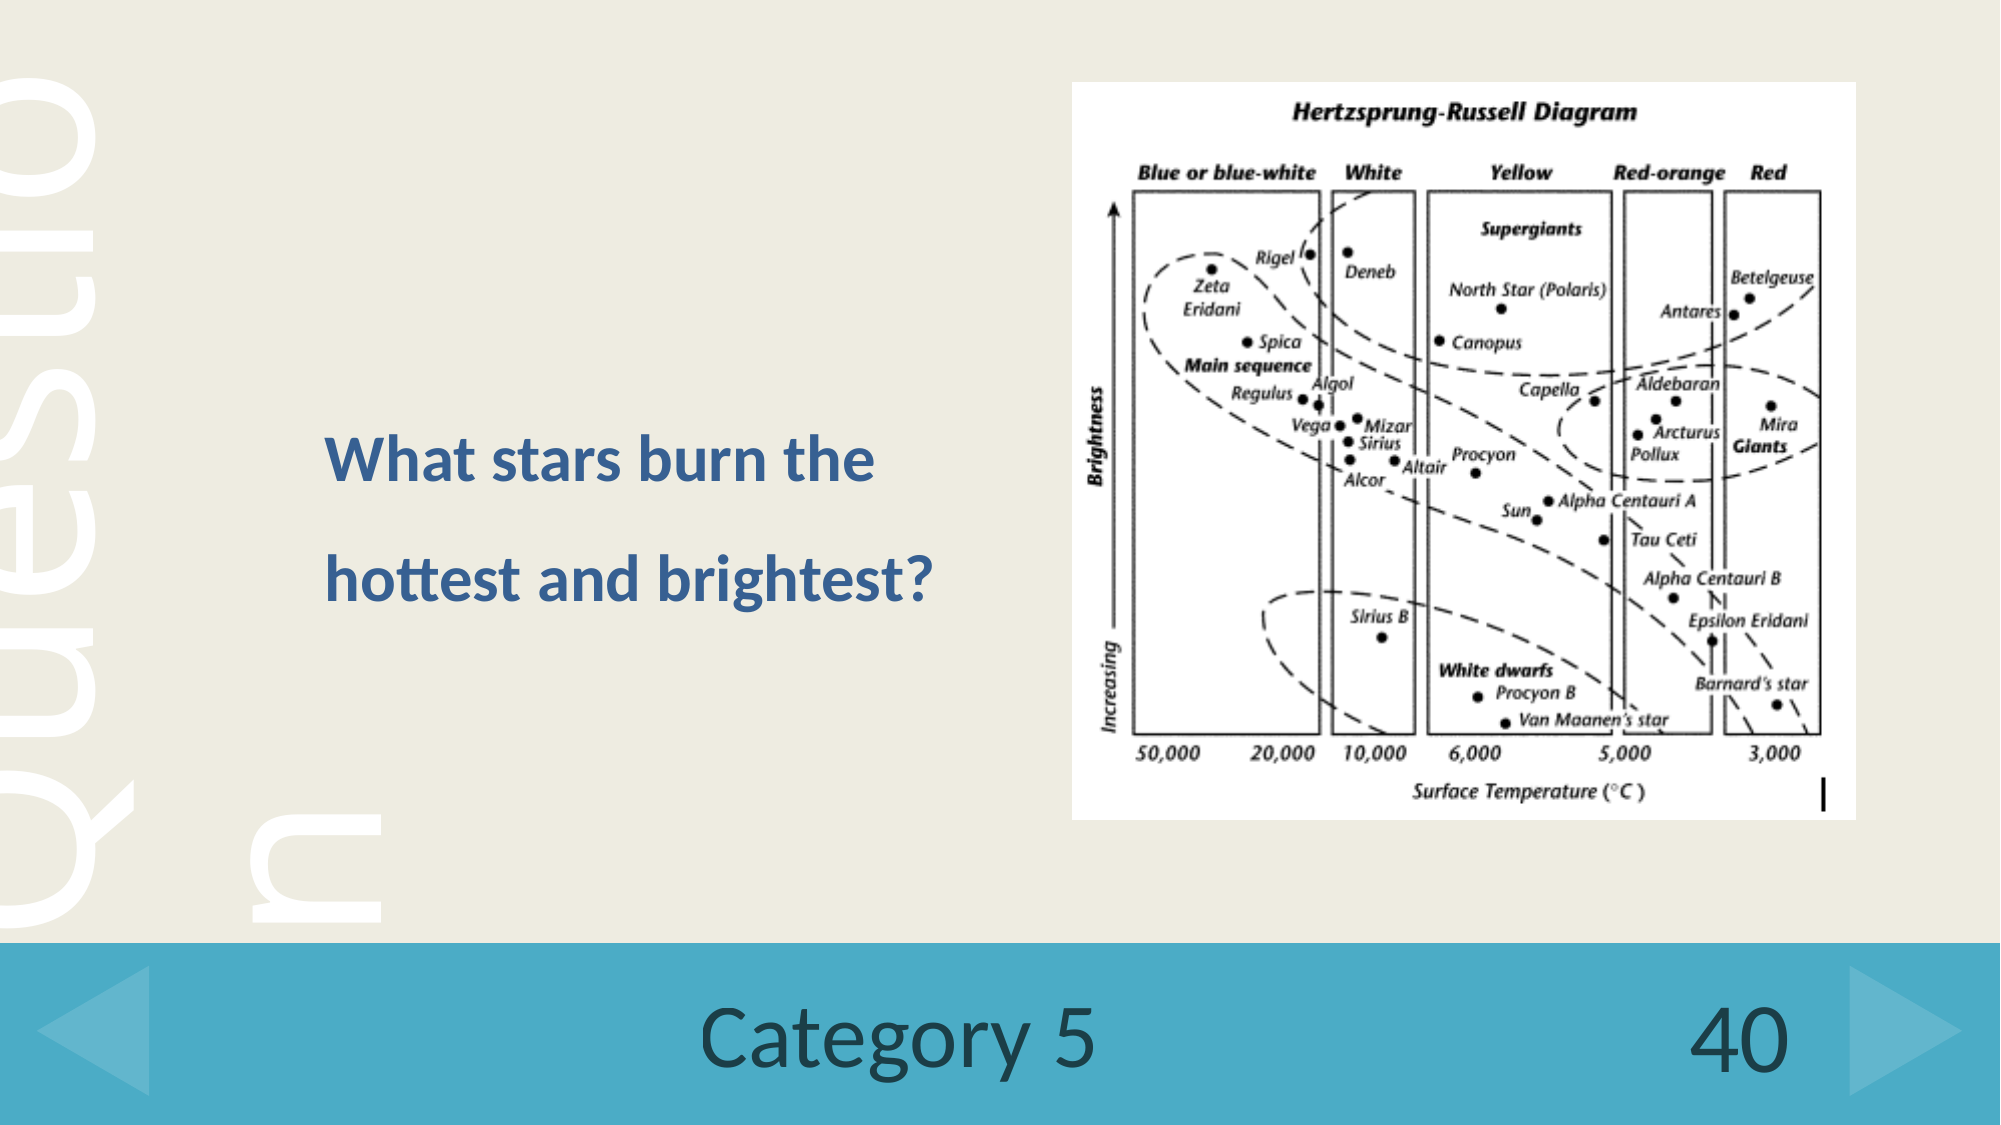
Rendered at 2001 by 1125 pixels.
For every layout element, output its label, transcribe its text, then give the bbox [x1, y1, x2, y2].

list What stars burn the hottest and brightest? [309, 128, 1073, 862]
list 40 [1800, 967, 1806, 1097]
picture [1072, 82, 1856, 820]
title Category 5 [0, 937, 1800, 1125]
